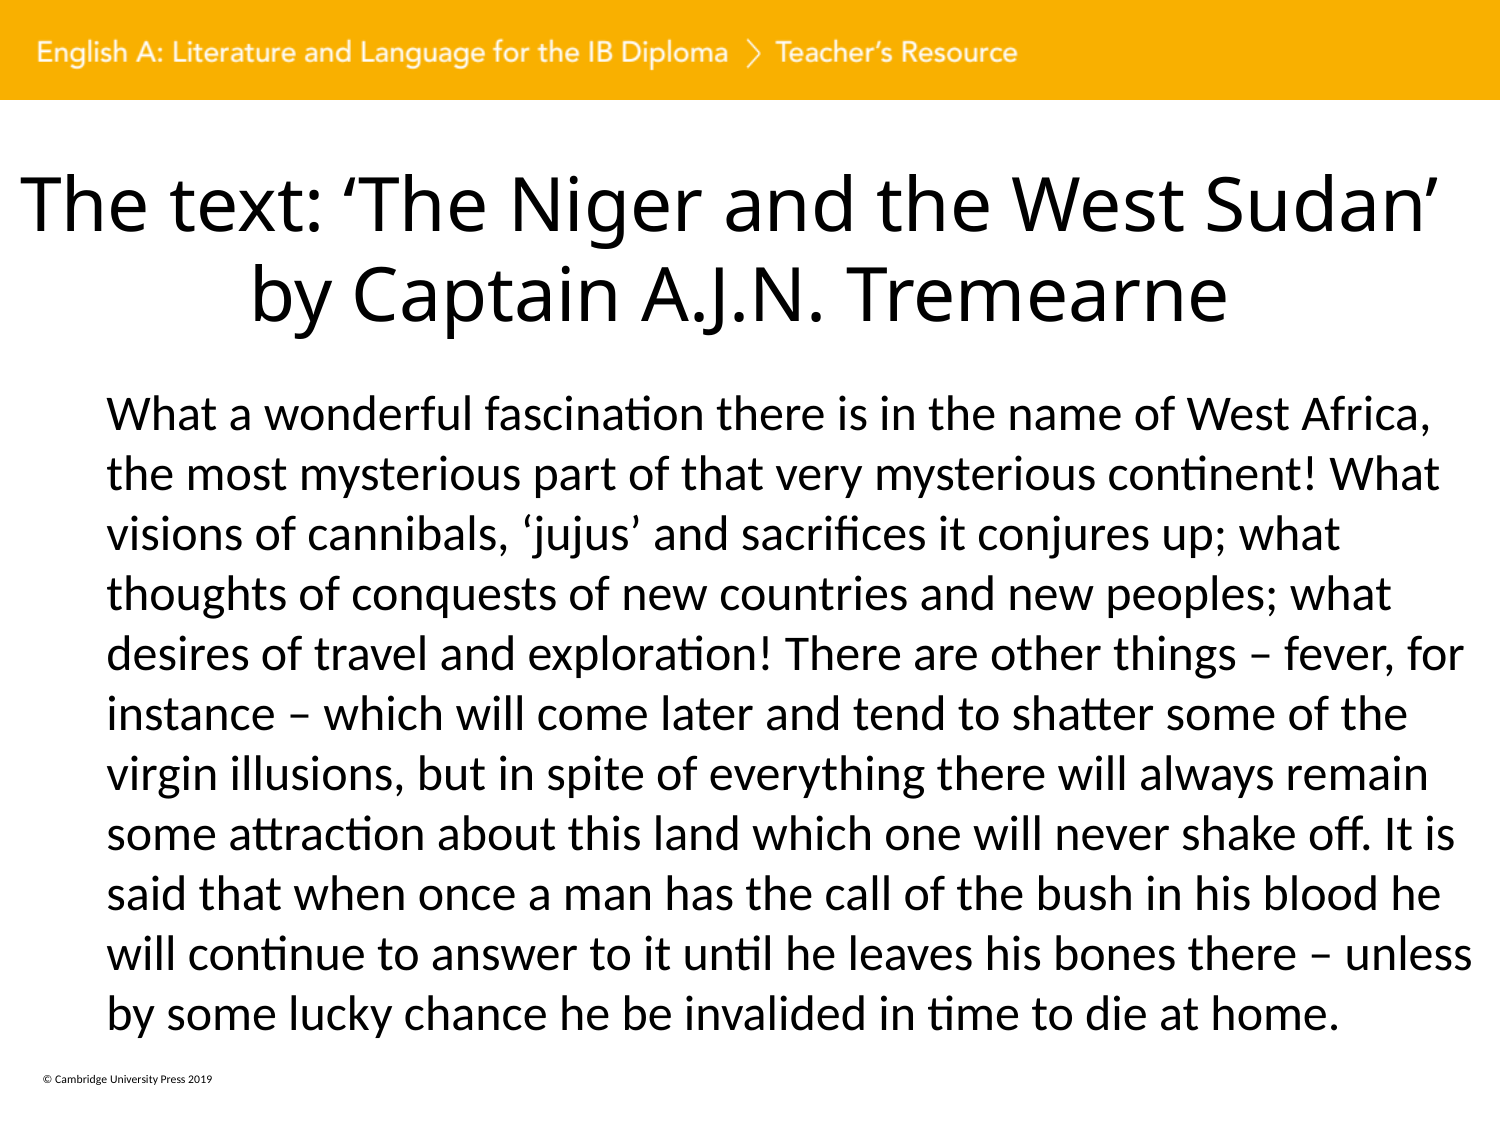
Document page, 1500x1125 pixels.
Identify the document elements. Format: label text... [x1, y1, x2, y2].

title What a wonderful fascination there is in the name of West Africa, the most mysterious part of that very mysterious continent! What visions of cannibals, ‘jujus’ and sacrifices it conjures up; what thoughts of conquests of new countries and new peoples; what desires of travel and exploration! There are other things – fever, for instance – which will come later and tend to shatter some of the virgin illusions, but in spite of everything there will always remain some attraction about this land which one will never shake off. It is said that when once a man has the call of the bush in his blood he will continue to answer to it until he leaves his bones there – unless by some lucky chance he be invalided in time to die at home. [91, 342, 1500, 1079]
picture [0, 0, 1500, 101]
text_box The text: ‘The Niger and the West Sudan’ by Captain A.J.N. Tremearne [0, 152, 1500, 340]
subtitle © Cambridge University Press 2019 [27, 1063, 1388, 1093]
